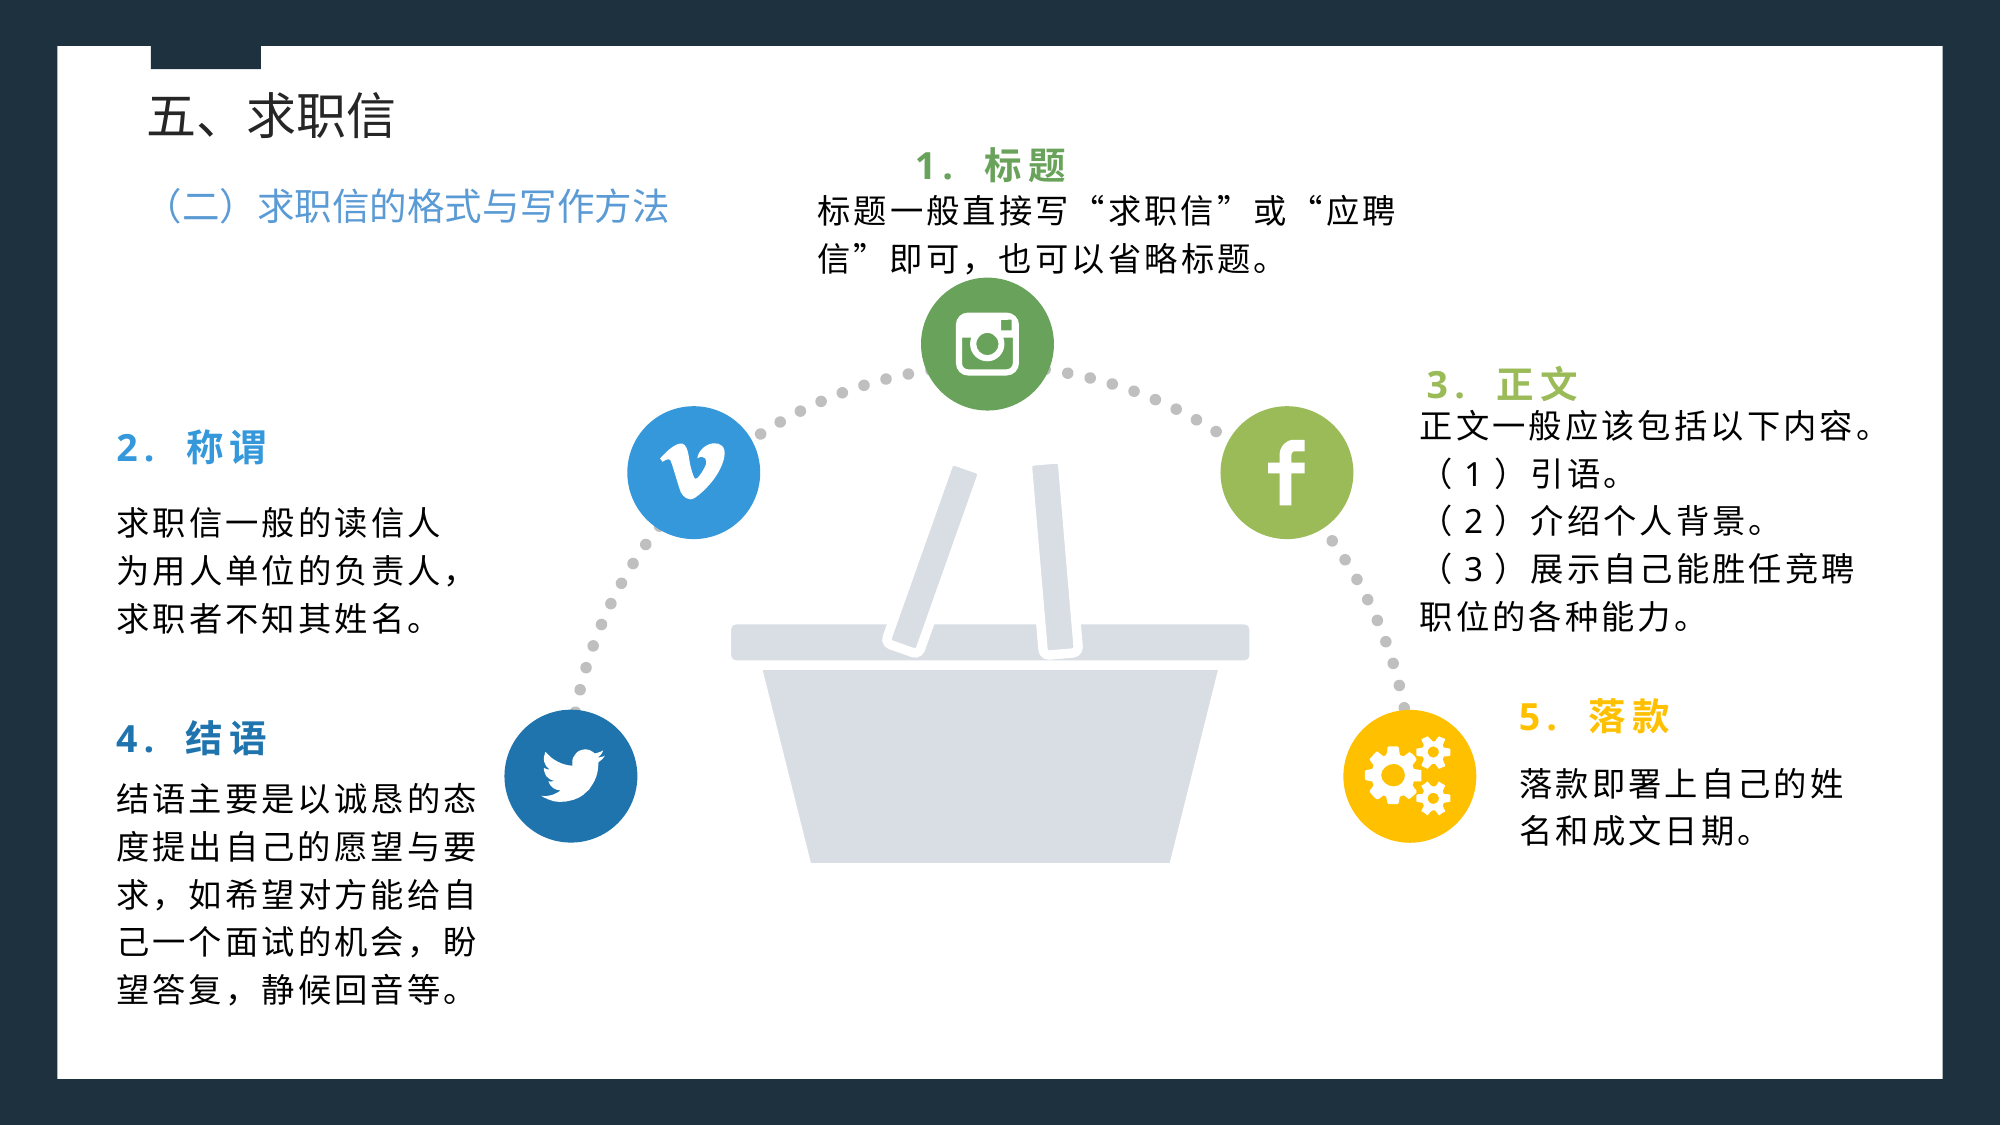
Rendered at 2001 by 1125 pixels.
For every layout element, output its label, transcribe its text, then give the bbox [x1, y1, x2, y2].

text_box （二）求职信的格式与写作方法 [129, 152, 1089, 236]
text_box [1026, 457, 1080, 657]
text_box 4. 结语 [101, 697, 477, 761]
text_box [1268, 439, 1305, 506]
text_box [541, 749, 605, 802]
text_box [504, 708, 639, 844]
text_box 落款即署上自己的姓名和成文日期。 [1504, 744, 1871, 868]
text_box 结语主要是以诚恳的态度提出自己的愿望与要求，如希望对方能给自己一个面试的机会，盼望答复，静候回音等。 [101, 765, 505, 1022]
text_box 5. 落款 [1503, 675, 1870, 739]
text_box [755, 667, 1225, 869]
text_box [1364, 736, 1451, 816]
text_box [1342, 708, 1478, 844]
text_box [660, 443, 725, 500]
text_box 2. 称谓 [101, 406, 478, 470]
text_box [885, 459, 983, 654]
text_box [725, 618, 1256, 667]
text_box 标题一般直接写“求职信”或“应聘信”即可，也可以省略标题。 [802, 189, 1477, 278]
text_box [919, 278, 1055, 412]
text_box [1219, 405, 1355, 541]
text_box [955, 312, 1019, 376]
text_box 3. 正文 [1411, 343, 1778, 407]
text_box 1. 标题 [802, 124, 1179, 188]
text_box [626, 405, 762, 541]
text_box [575, 369, 1405, 788]
text_box 求职信一般的读信人为用人单位的负责人，求职者不知其姓名。 [101, 474, 478, 666]
text_box 正文一般应该包括以下内容。 （1）引语。 （2）介绍个人背景。 （3）展示自己能胜任竞聘职位的各种能力。 [1405, 400, 1896, 641]
text_box 五、求职信 [146, 77, 617, 152]
